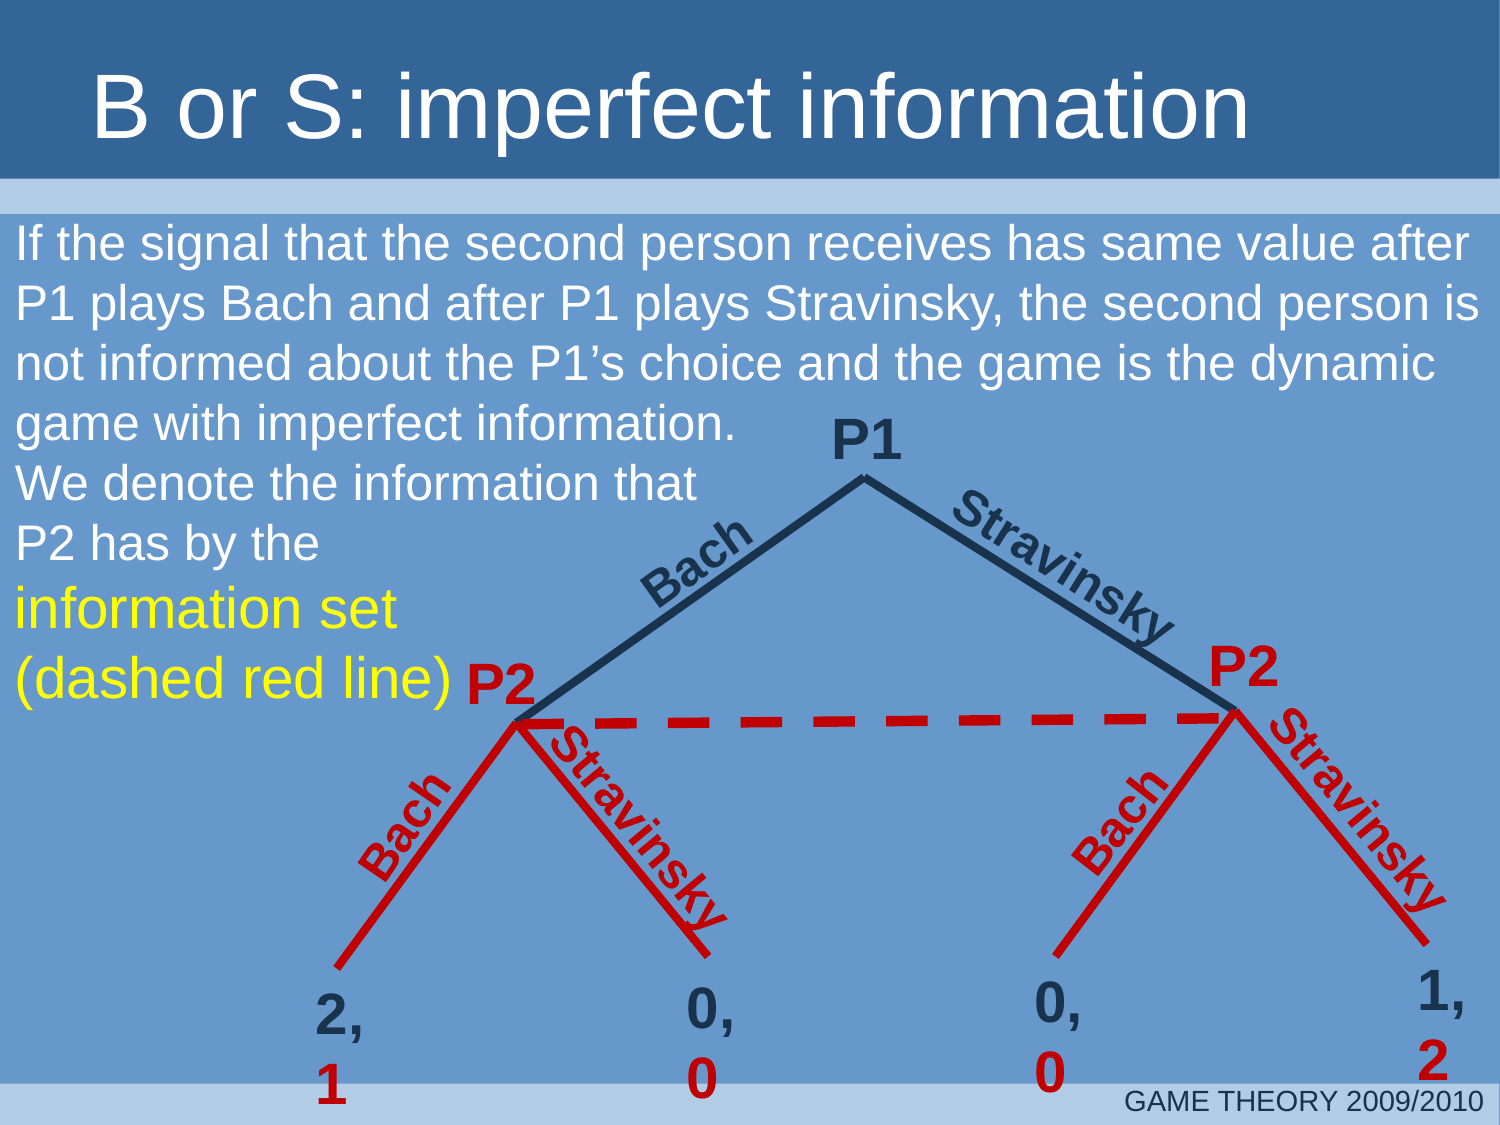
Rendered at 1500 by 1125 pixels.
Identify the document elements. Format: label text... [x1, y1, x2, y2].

title B or S: imperfect information [74, 42, 1464, 162]
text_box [300, 393, 1500, 1125]
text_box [522, 717, 1236, 725]
text_box If the signal that the second person receives has same value after P1 plays Bach and after P1 plays Stravinsky, the second person is not informed about the P1’s choice and the game is the dynamic game with imperfect information. We denote the information that P2 has by the information set (dashed red line) [0, 203, 1500, 718]
